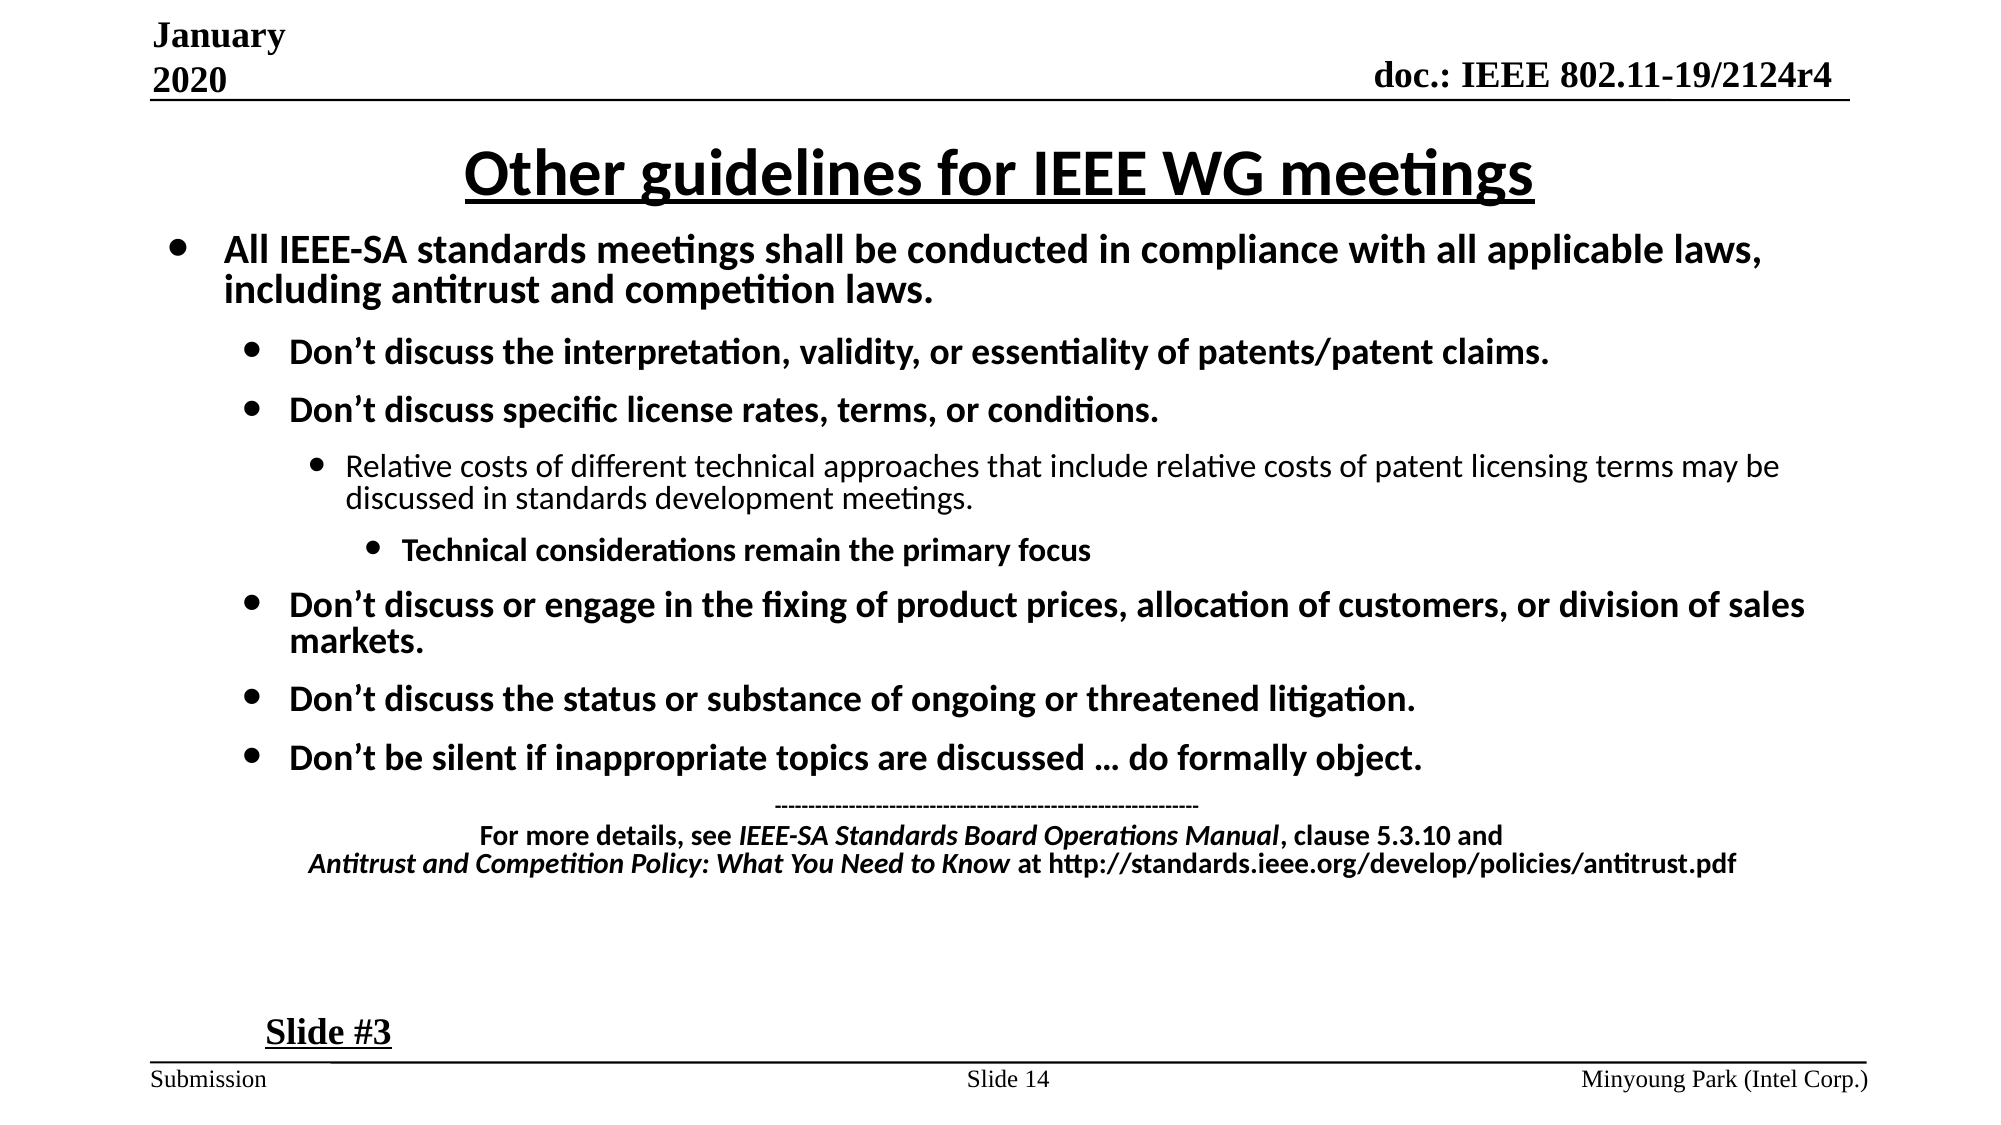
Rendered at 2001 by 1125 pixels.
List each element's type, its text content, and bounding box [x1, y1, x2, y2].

text_box Slide #3 [250, 999, 407, 1060]
list All IEEE-SA standards meetings shall be conducted in compliance with all applicable laws, including antitrust and competition laws. Don’t discuss the interpretation, validity, or essentiality of patents/patent claims. Don’t discuss specific license rates, terms, or conditions. Relative costs of different technical approaches that include relative costs of patent licensing terms may be discussed in standards development meetings. Technical considerations remain the primary focus Don’t discuss or engage in the fixing of product prices, allocation of customers, or division of sales markets. Don’t discuss the status or substance of ongoing or threatened litigation. Don’t be silent if inappropriate topics are discussed … do formally object. --------------------------------------------------------------- For more details, see IEEE-SA Standards Board Operations Manual, clause 5.3.10 and Antitrust and Competition Policy: What You Need to Know at http://standards.ieee.org/develop/policies/antitrust.pdf [152, 224, 1838, 987]
slide_number Slide 14 [966, 1061, 1051, 1093]
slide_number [152, 54, 347, 101]
footer Minyoung Park (Intel Corp.) [1266, 1061, 1869, 1093]
title Other guidelines for IEEE WG meetings [362, 112, 1638, 224]
